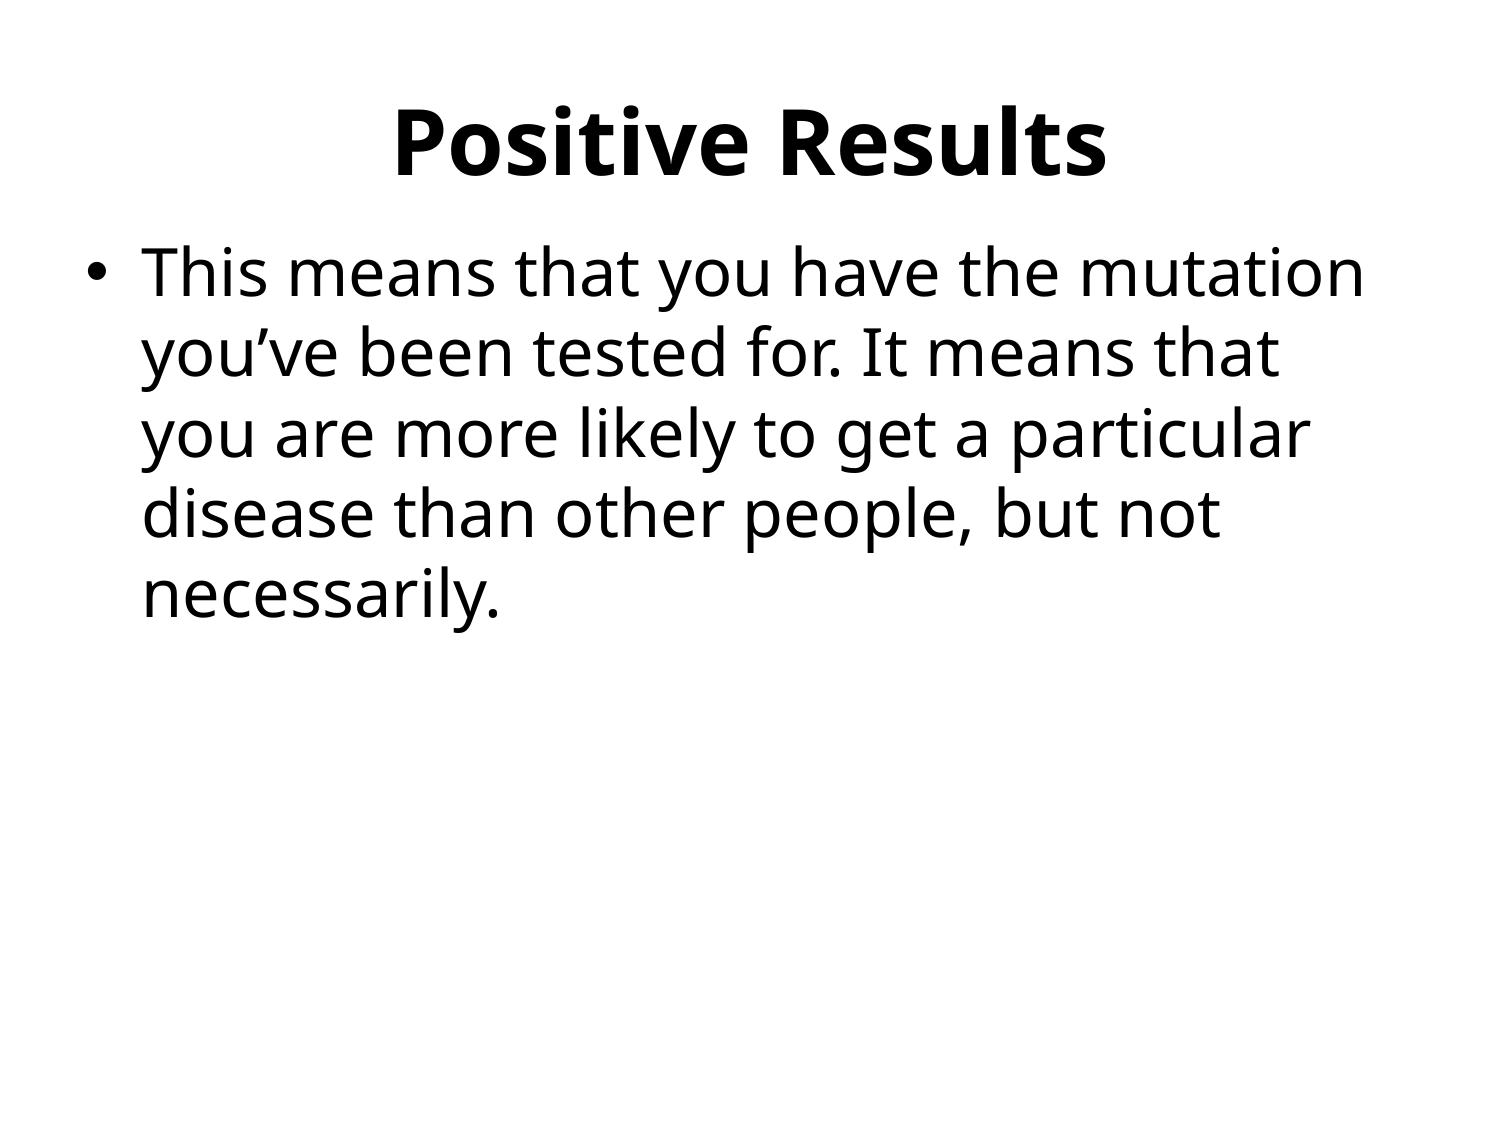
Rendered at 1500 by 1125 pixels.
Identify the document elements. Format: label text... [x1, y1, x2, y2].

title Positive Results [75, 45, 1425, 233]
list This means that you have the mutation you’ve been tested for. It means that you are more likely to get a particular disease than other people, but not necessarily. [70, 222, 1421, 966]
